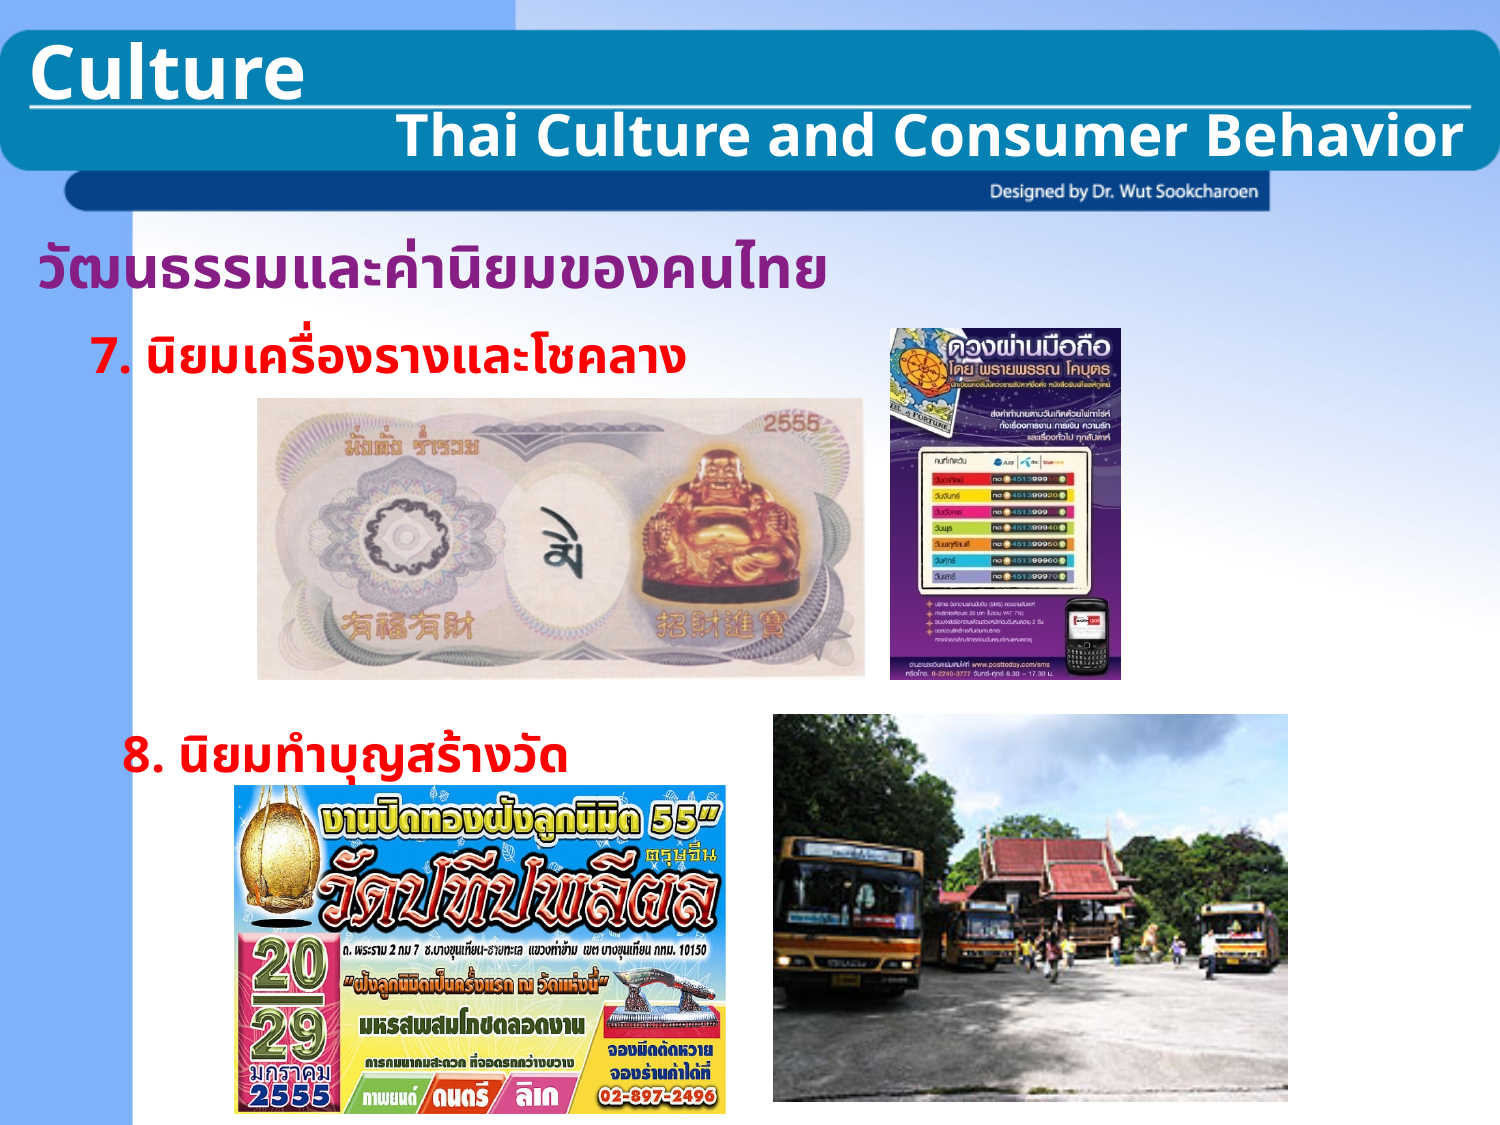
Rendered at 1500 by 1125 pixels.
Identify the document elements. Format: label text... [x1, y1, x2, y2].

text_box 7. นิยมเครื่องรางและโชคลาง [75, 316, 717, 392]
picture [0, 146, 1500, 1125]
text_box วัฒนธรรมและค่านิยมของคนไทย [22, 222, 845, 308]
text_box Culture [13, 32, 1475, 107]
text_box Thai Culture and Consumer Behavior [37, 108, 1481, 172]
picture [0, 0, 1500, 54]
text_box 8. นิยมทำบุญสร้างวัด [108, 714, 599, 790]
